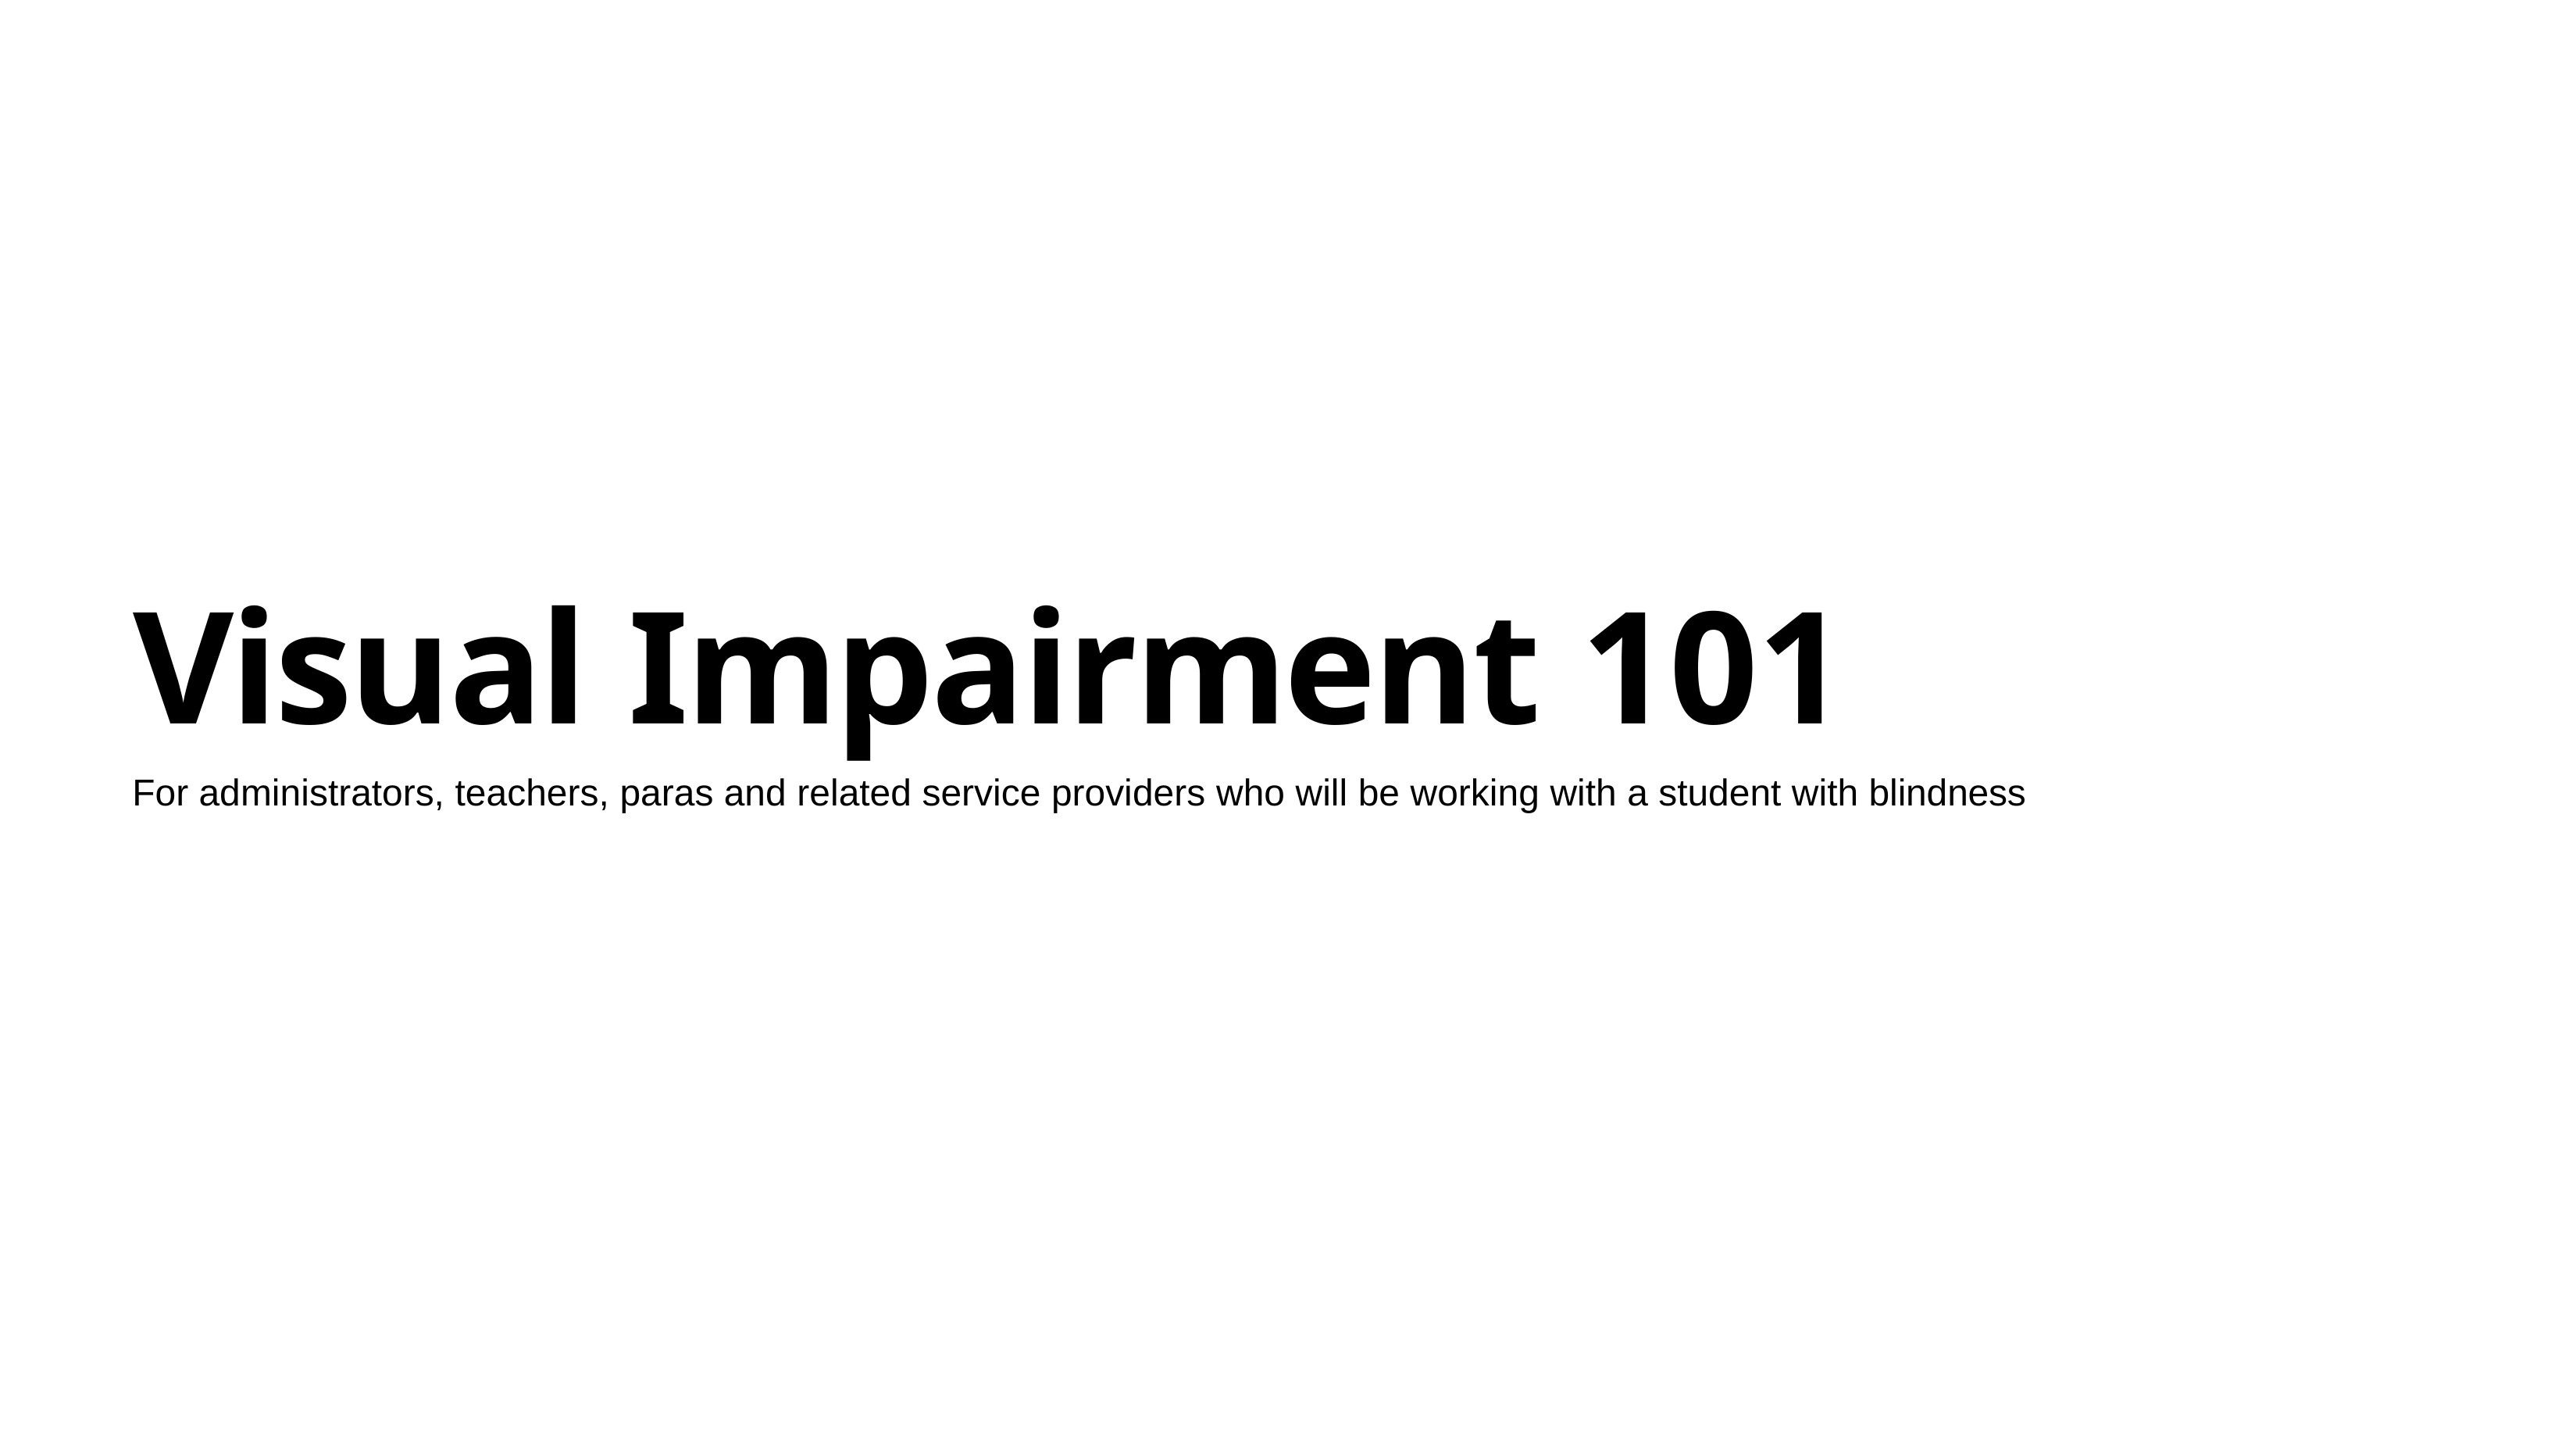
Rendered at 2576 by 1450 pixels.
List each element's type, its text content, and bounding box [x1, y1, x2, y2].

title Visual Impairment 101 For administrators, teachers, paras and related service providers who will be working with a student with blindness [130, 511, 2032, 813]
